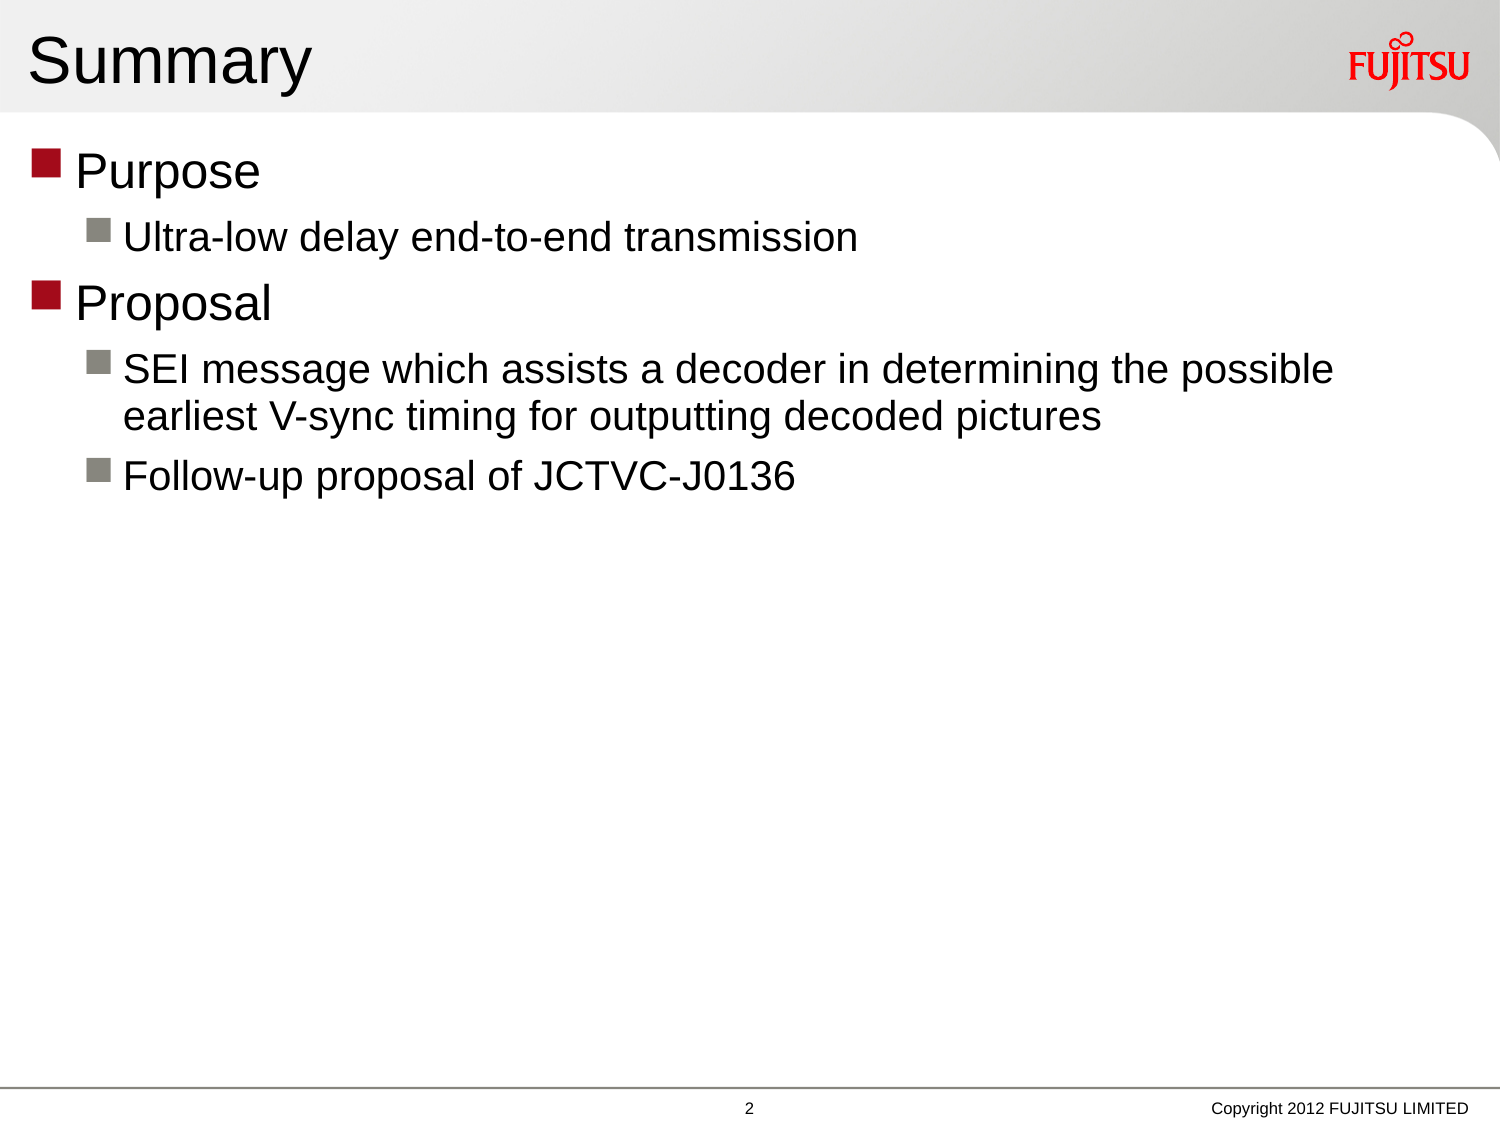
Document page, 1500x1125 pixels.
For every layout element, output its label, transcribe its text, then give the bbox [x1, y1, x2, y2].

picture [0, 0, 1500, 176]
footer Copyright 2012 FUJITSU LIMITED [809, 1091, 1470, 1125]
title Summary [27, 0, 1317, 114]
list Purpose Ultra-low delay end-to-end transmission Proposal SEI message which assists a decoder in determining the possible earliest V-sync timing for outputting decoded pictures Follow-up proposal of JCTVC-J0136 [27, 142, 1469, 1061]
slide_number 1 [705, 1091, 794, 1125]
